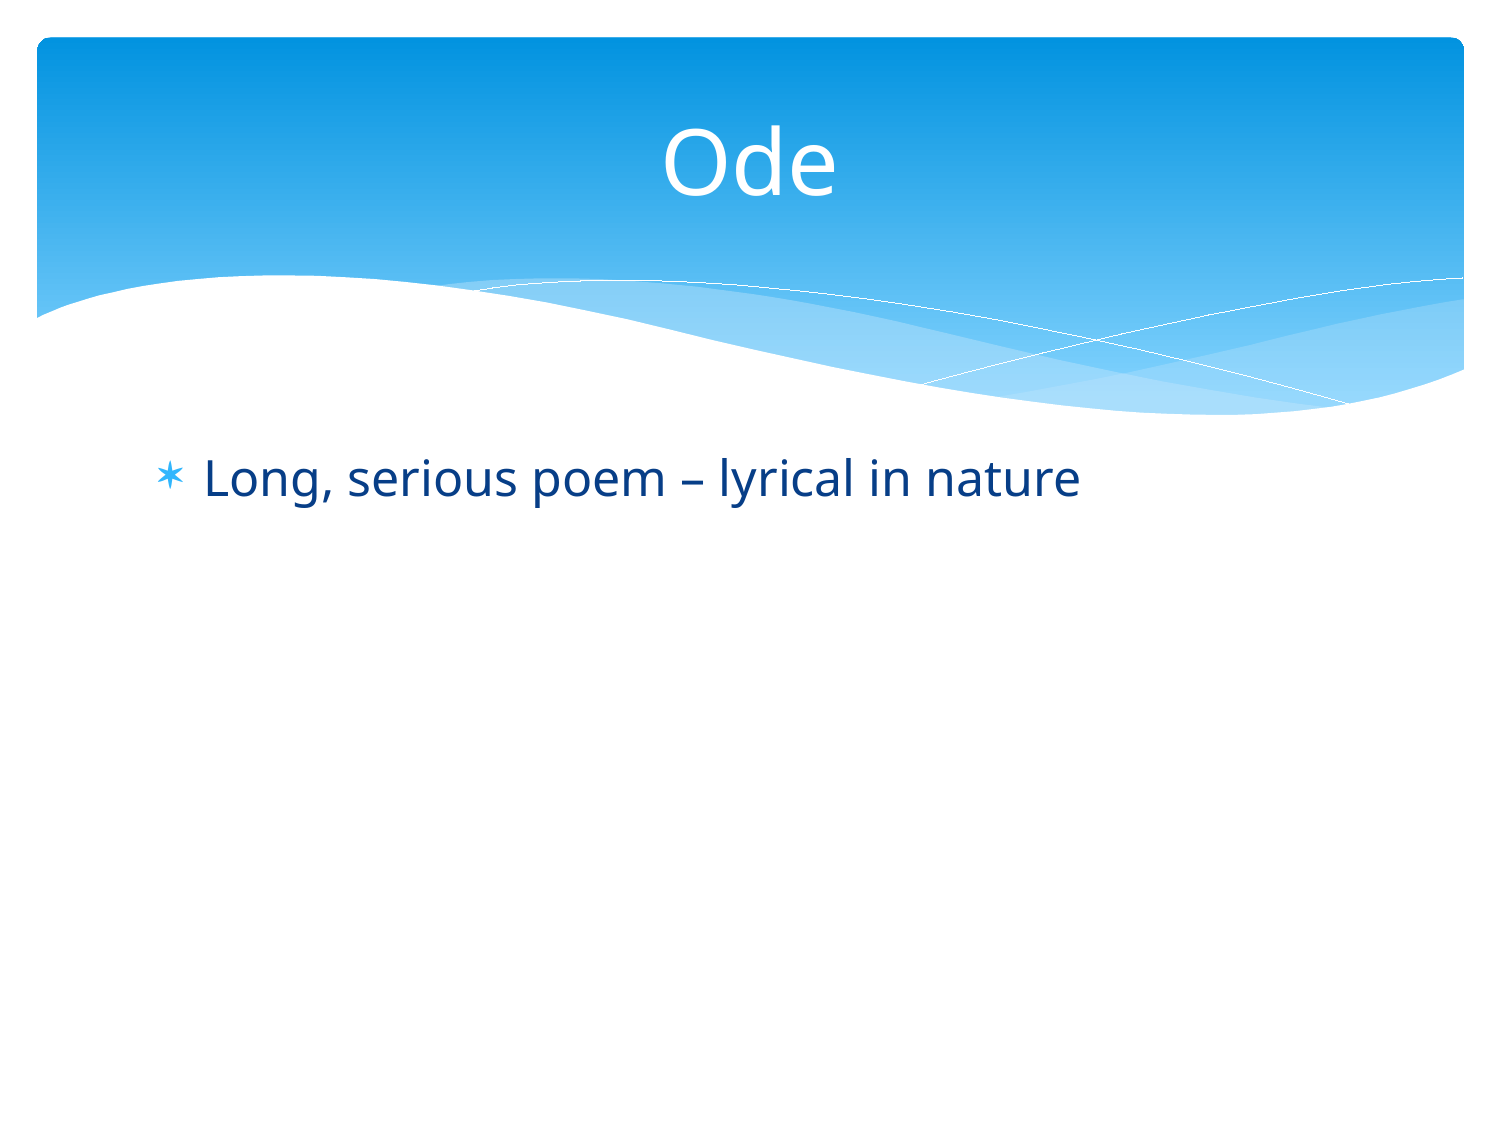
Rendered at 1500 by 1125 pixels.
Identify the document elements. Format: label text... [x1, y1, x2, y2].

list Long, serious poem – lyrical in nature [143, 438, 1359, 1005]
title Ode [75, 55, 1425, 261]
